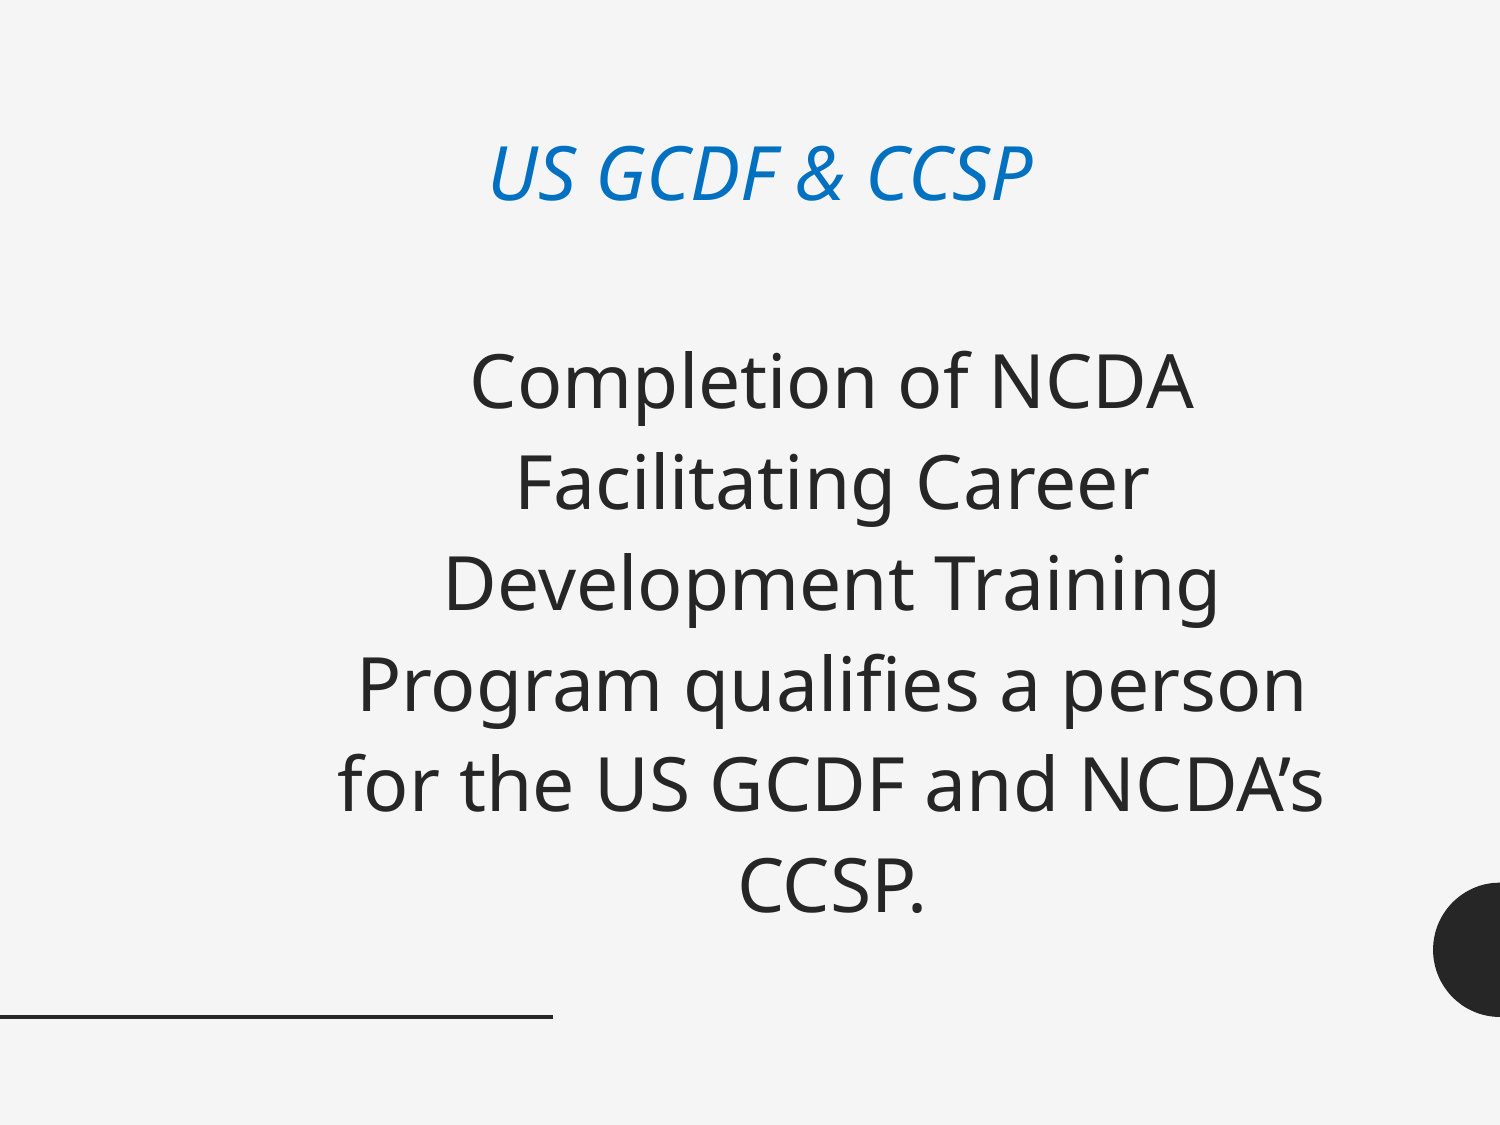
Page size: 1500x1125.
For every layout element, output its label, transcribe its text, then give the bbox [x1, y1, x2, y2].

title US GCDF & CCSP [472, 128, 1284, 315]
list Completion of NCDA Facilitating Career Development Training Program qualifies a person for the US GCDF and NCDA’s CCSP. [303, 315, 1354, 1006]
